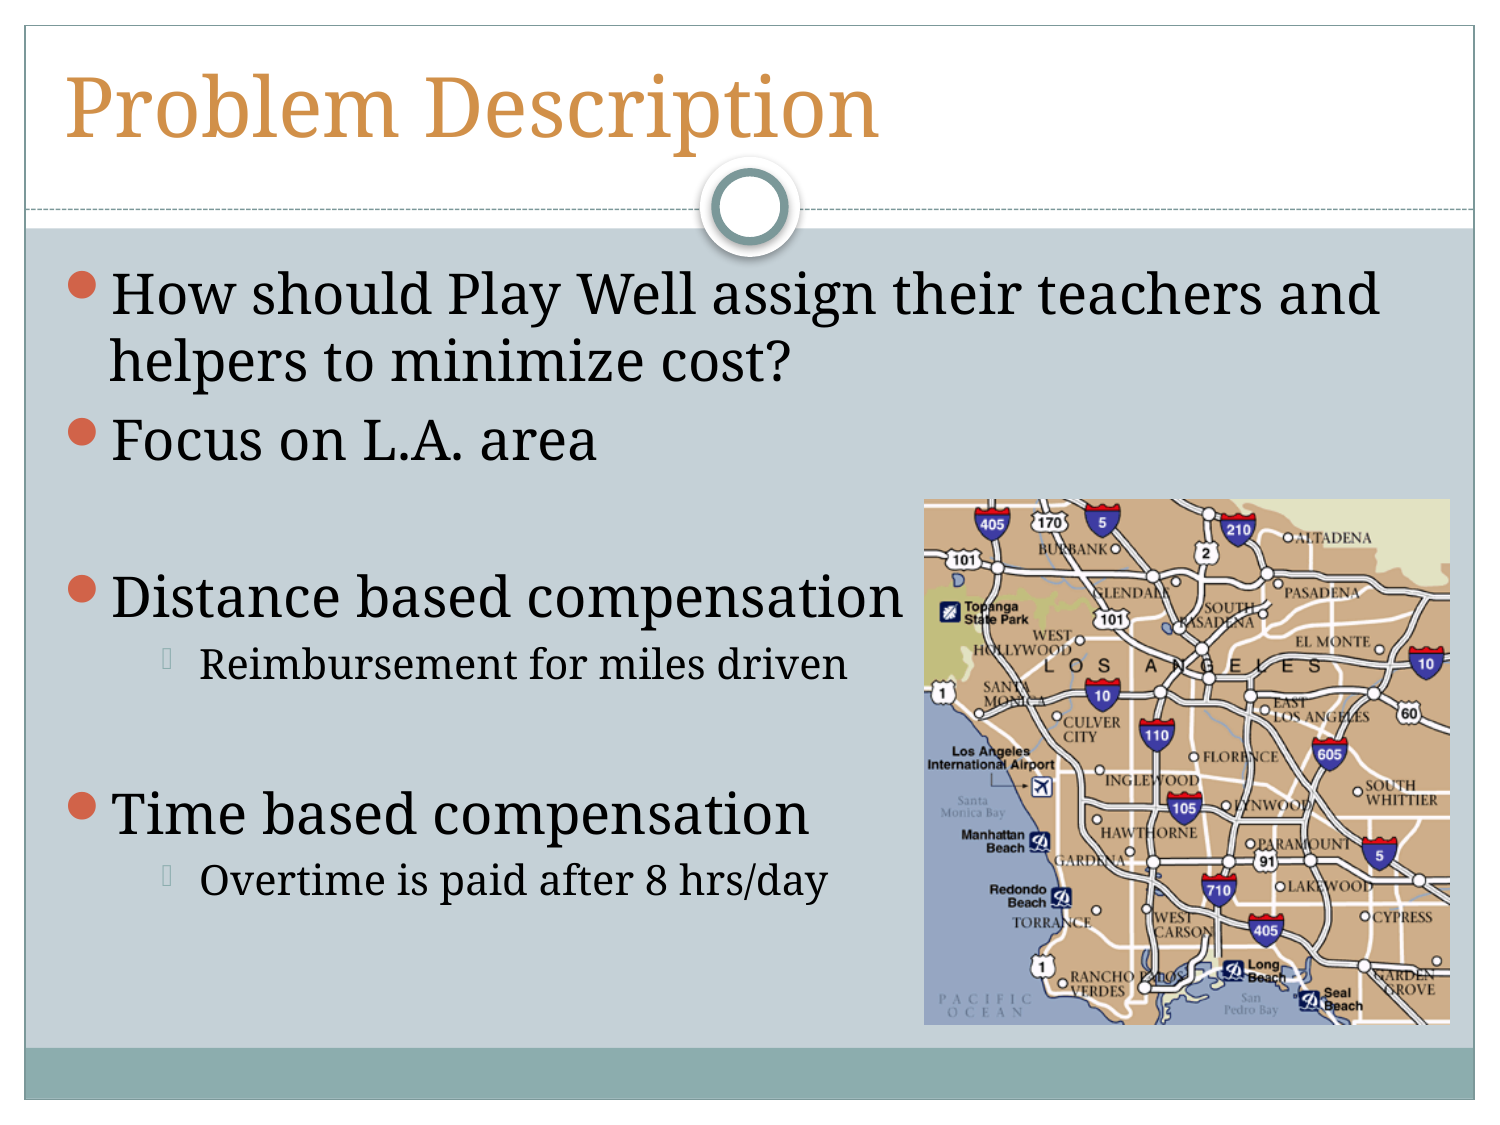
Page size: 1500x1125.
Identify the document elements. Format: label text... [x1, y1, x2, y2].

picture [924, 499, 1451, 1026]
list How should Play Well assign their teachers and helpers to minimize cost? Focus on L.A. area Distance based compensation Reimbursement for miles driven Time based compensation Overtime is paid after 8 hrs/day [49, 250, 1445, 1001]
title Problem Description [49, 37, 1450, 162]
